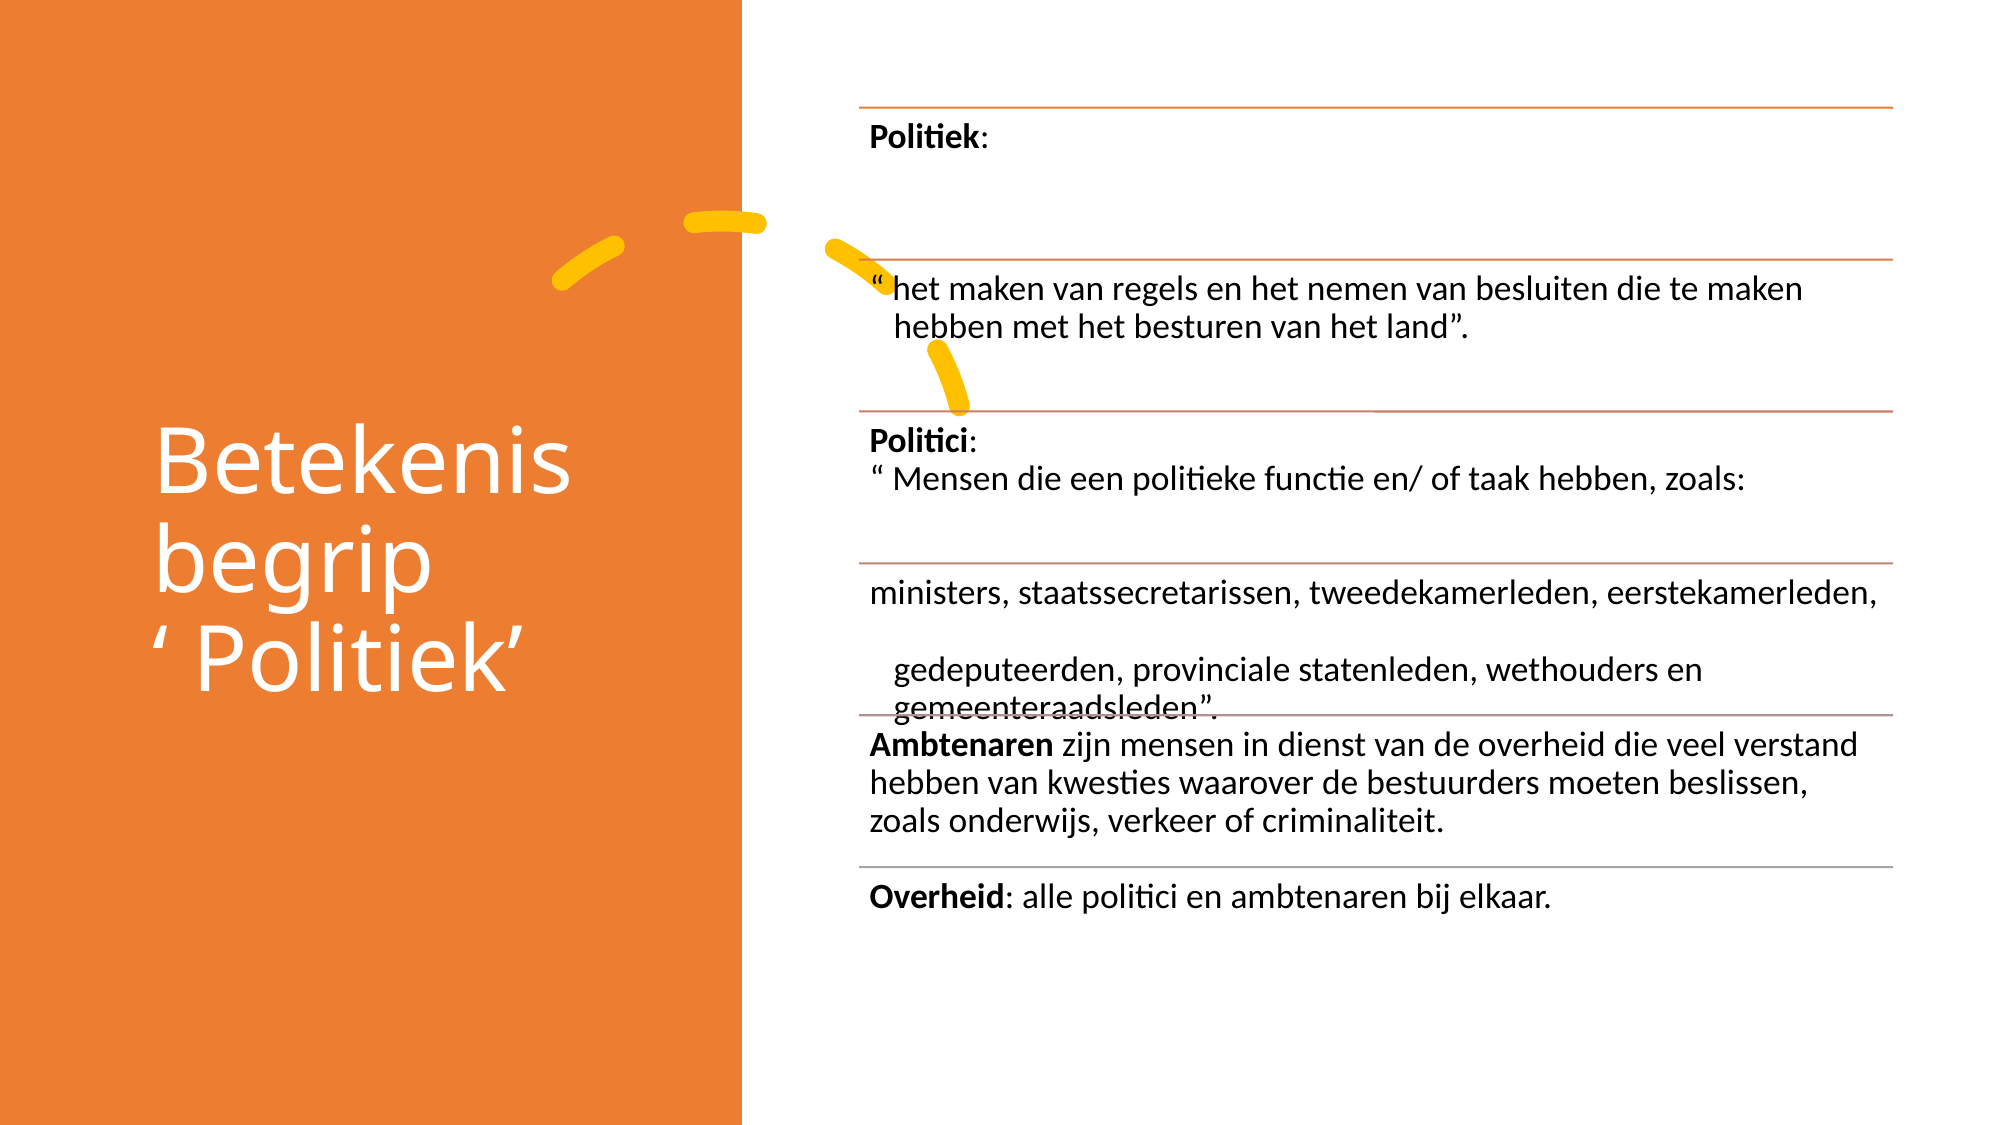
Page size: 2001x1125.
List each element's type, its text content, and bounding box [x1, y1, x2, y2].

text_box [622, 220, 858, 467]
title Betekenis begrip ‘ Politiek’ [137, 105, 622, 1020]
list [858, 107, 1894, 1020]
text_box [743, 0, 2000, 1125]
text_box [0, 0, 743, 1125]
